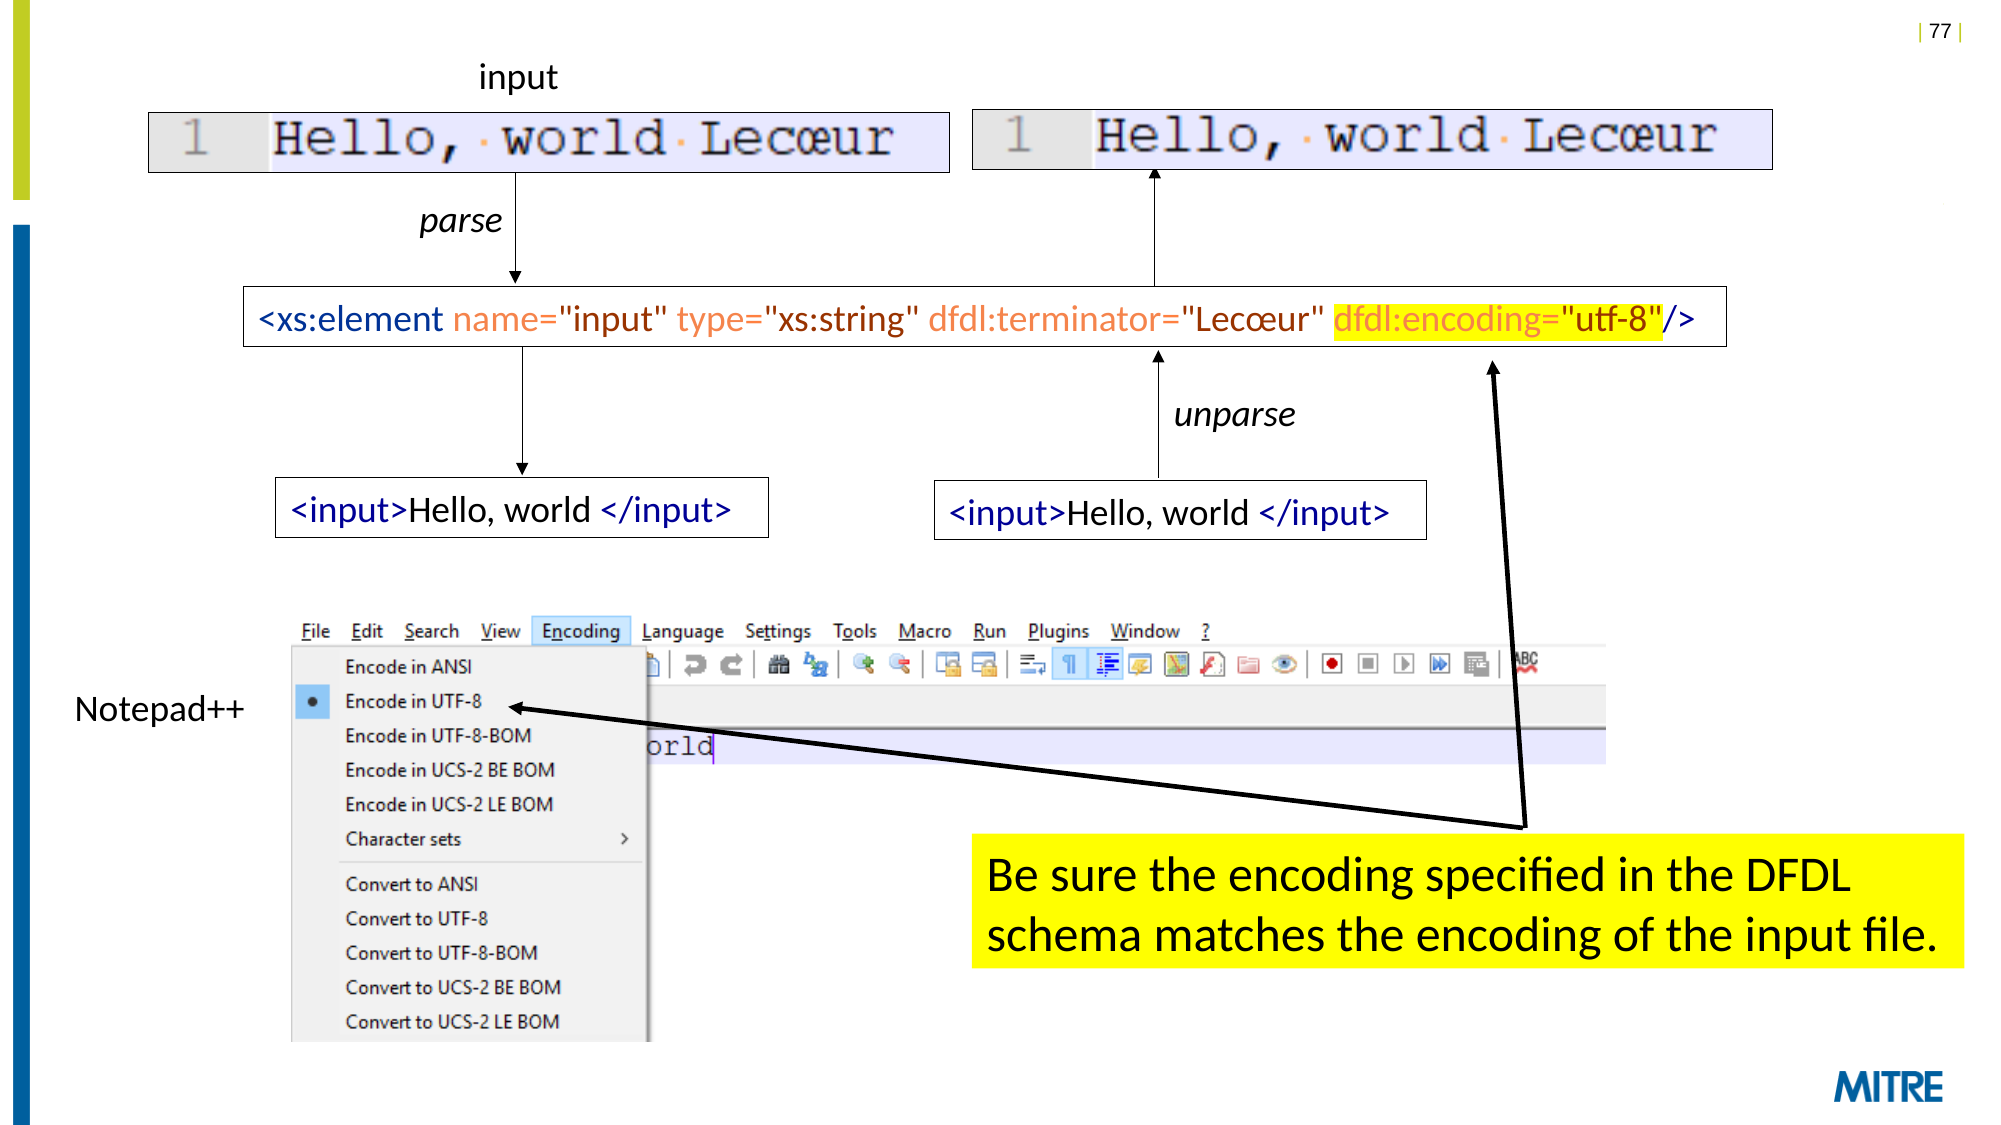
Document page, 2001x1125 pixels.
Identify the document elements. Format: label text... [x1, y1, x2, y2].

text_box unparse [1159, 381, 1312, 441]
picture [1834, 1068, 1945, 1109]
picture [972, 109, 1773, 170]
picture [148, 112, 950, 173]
text_box Notepad++ [59, 676, 260, 737]
picture [291, 614, 1606, 1042]
text_box <xs:element name="input" type="xs:string" dfdl:terminator="Lecœur" dfdl:encoding="utf-8"/> [243, 286, 1727, 347]
text_box parse [404, 187, 515, 248]
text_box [1492, 360, 1526, 828]
text_box <input>Hello, world </input> [934, 480, 1427, 540]
text_box input [463, 44, 574, 105]
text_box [508, 706, 1523, 828]
text_box Be sure the encoding specified in the DFDL schema matches the encoding of the input file. [1606, 833, 1965, 969]
text_box <input>Hello, world </input> [275, 477, 769, 538]
